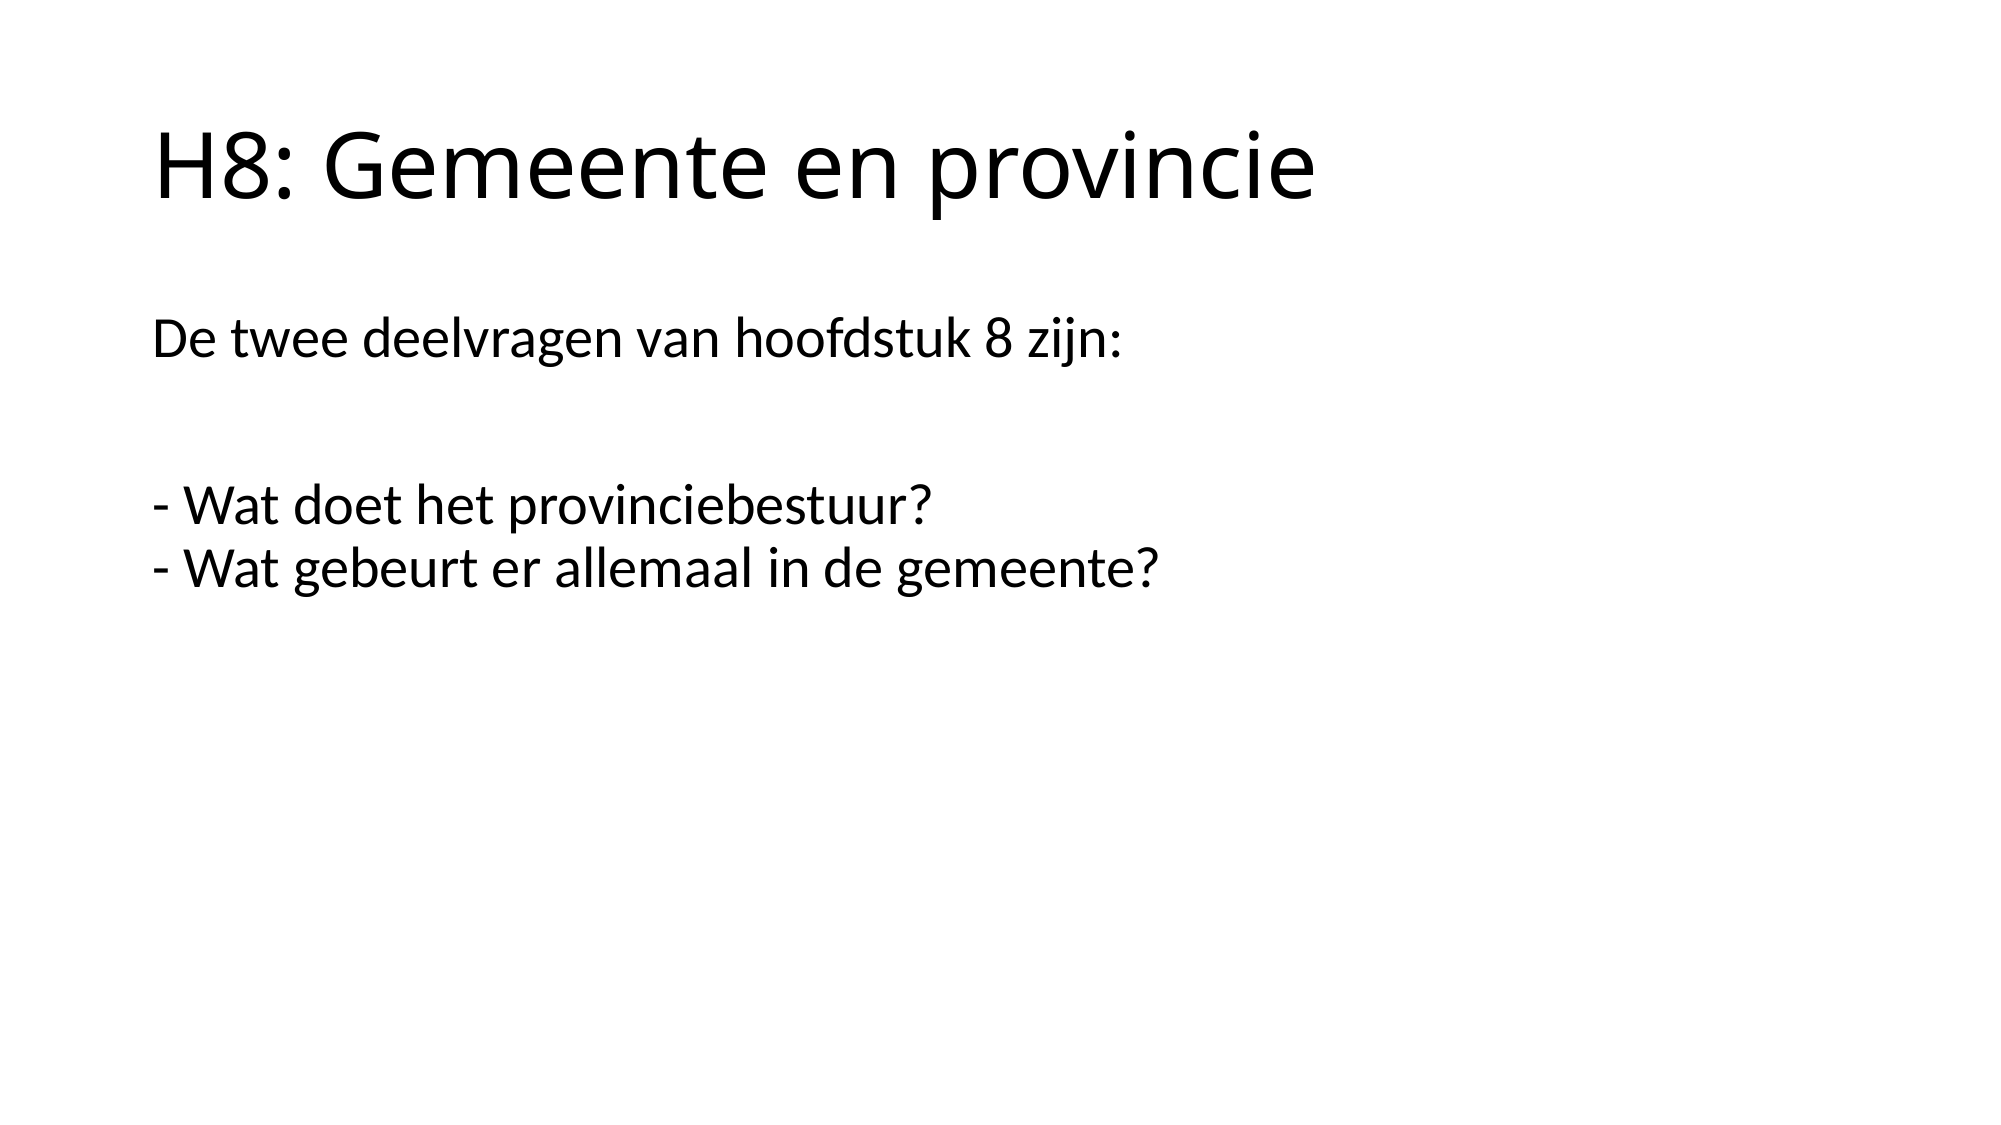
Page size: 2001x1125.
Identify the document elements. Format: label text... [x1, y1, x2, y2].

list De twee deelvragen van hoofdstuk 8 zijn: - Wat doet het provinciebestuur? - Wat gebeurt er allemaal in de gemeente? [137, 299, 1863, 1014]
title H8: Gemeente en provincie [137, 59, 1863, 278]
